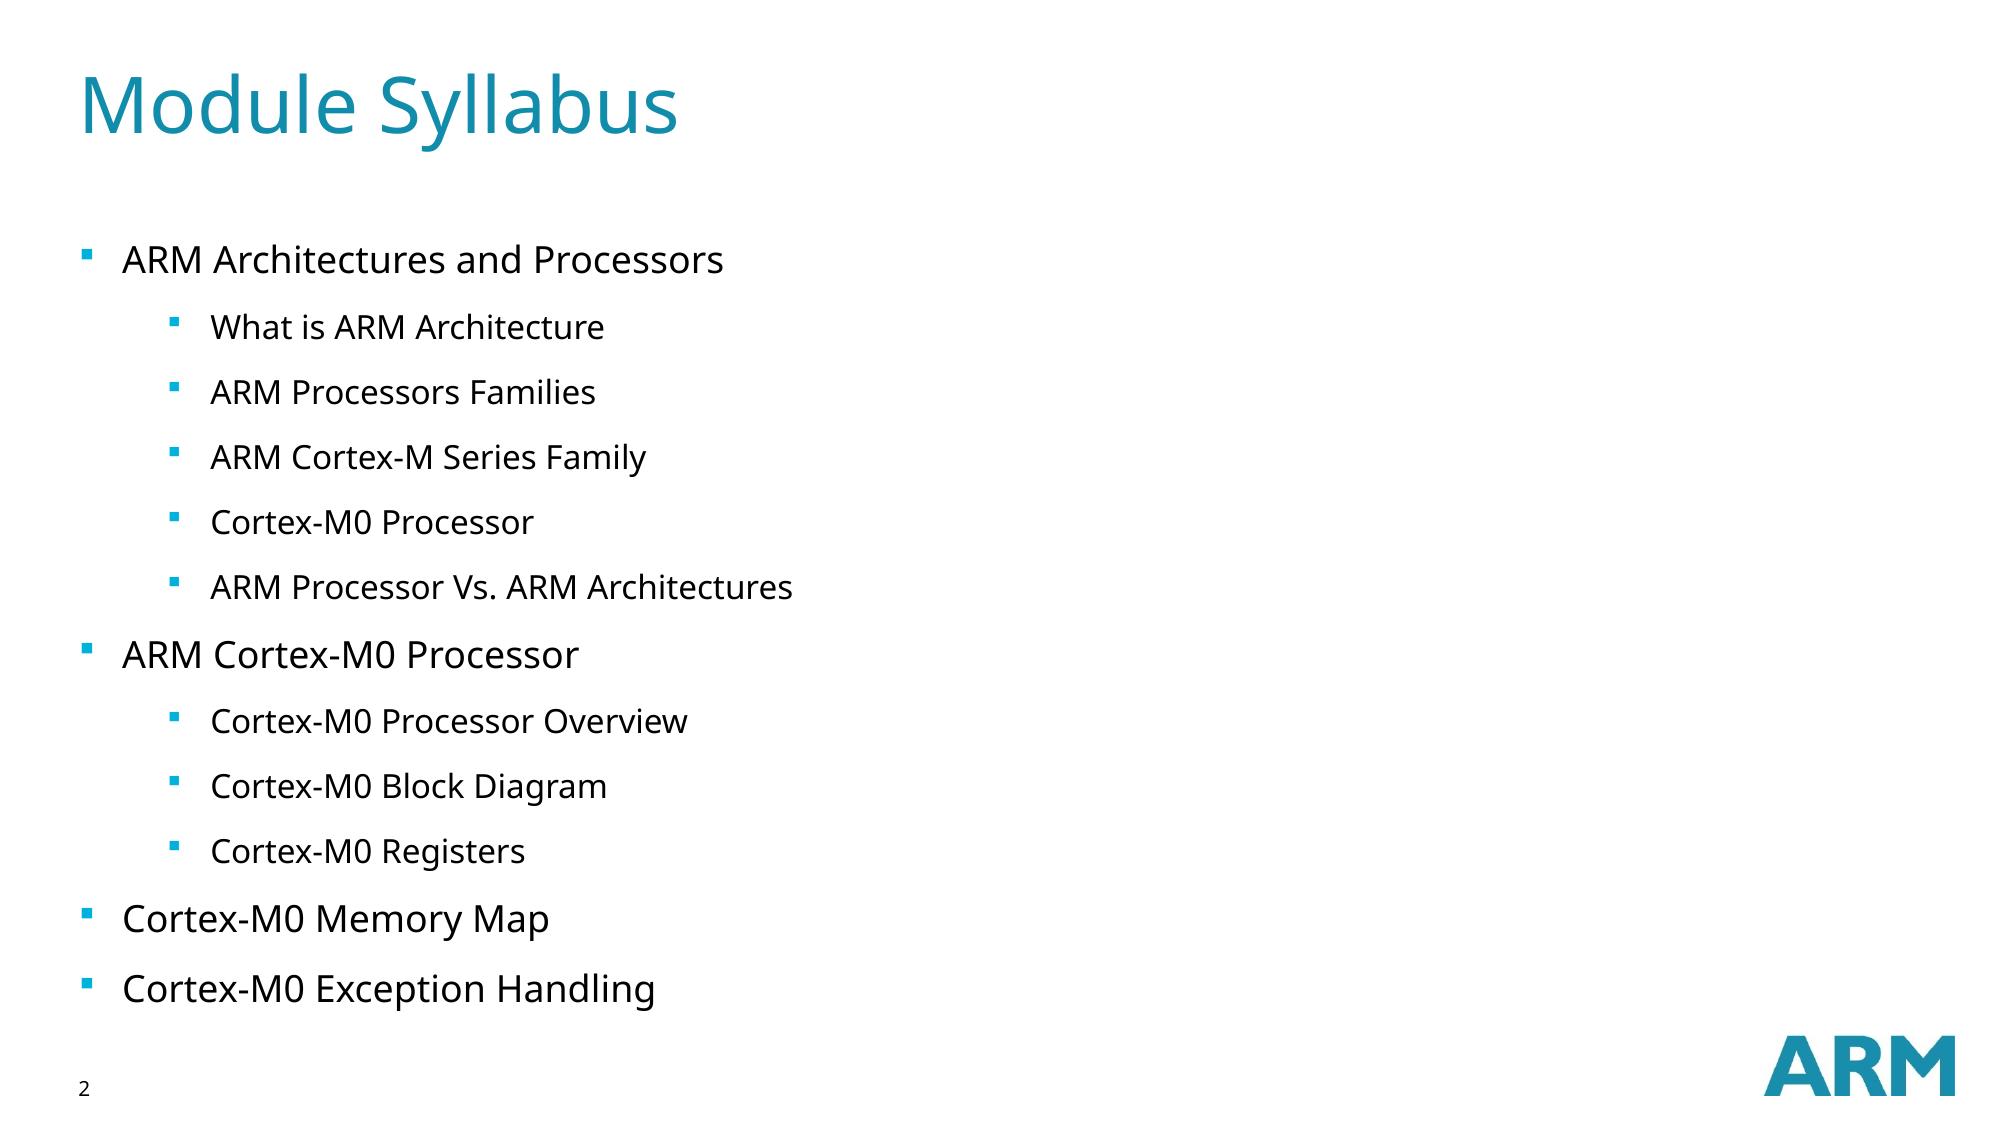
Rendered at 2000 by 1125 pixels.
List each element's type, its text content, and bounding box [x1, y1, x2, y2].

list ARM Architectures and Processors What is ARM Architecture ARM Processors Families ARM Cortex-M Series Family Cortex-M0 Processor ARM Processor Vs. ARM Architectures ARM Cortex-M0 Processor Cortex-M0 Processor Overview Cortex-M0 Block Diagram Cortex-M0 Registers Cortex-M0 Memory Map Cortex-M0 Exception Handling [78, 236, 1909, 1004]
picture [1763, 1035, 1955, 1096]
title Module Syllabus [78, 55, 1910, 150]
